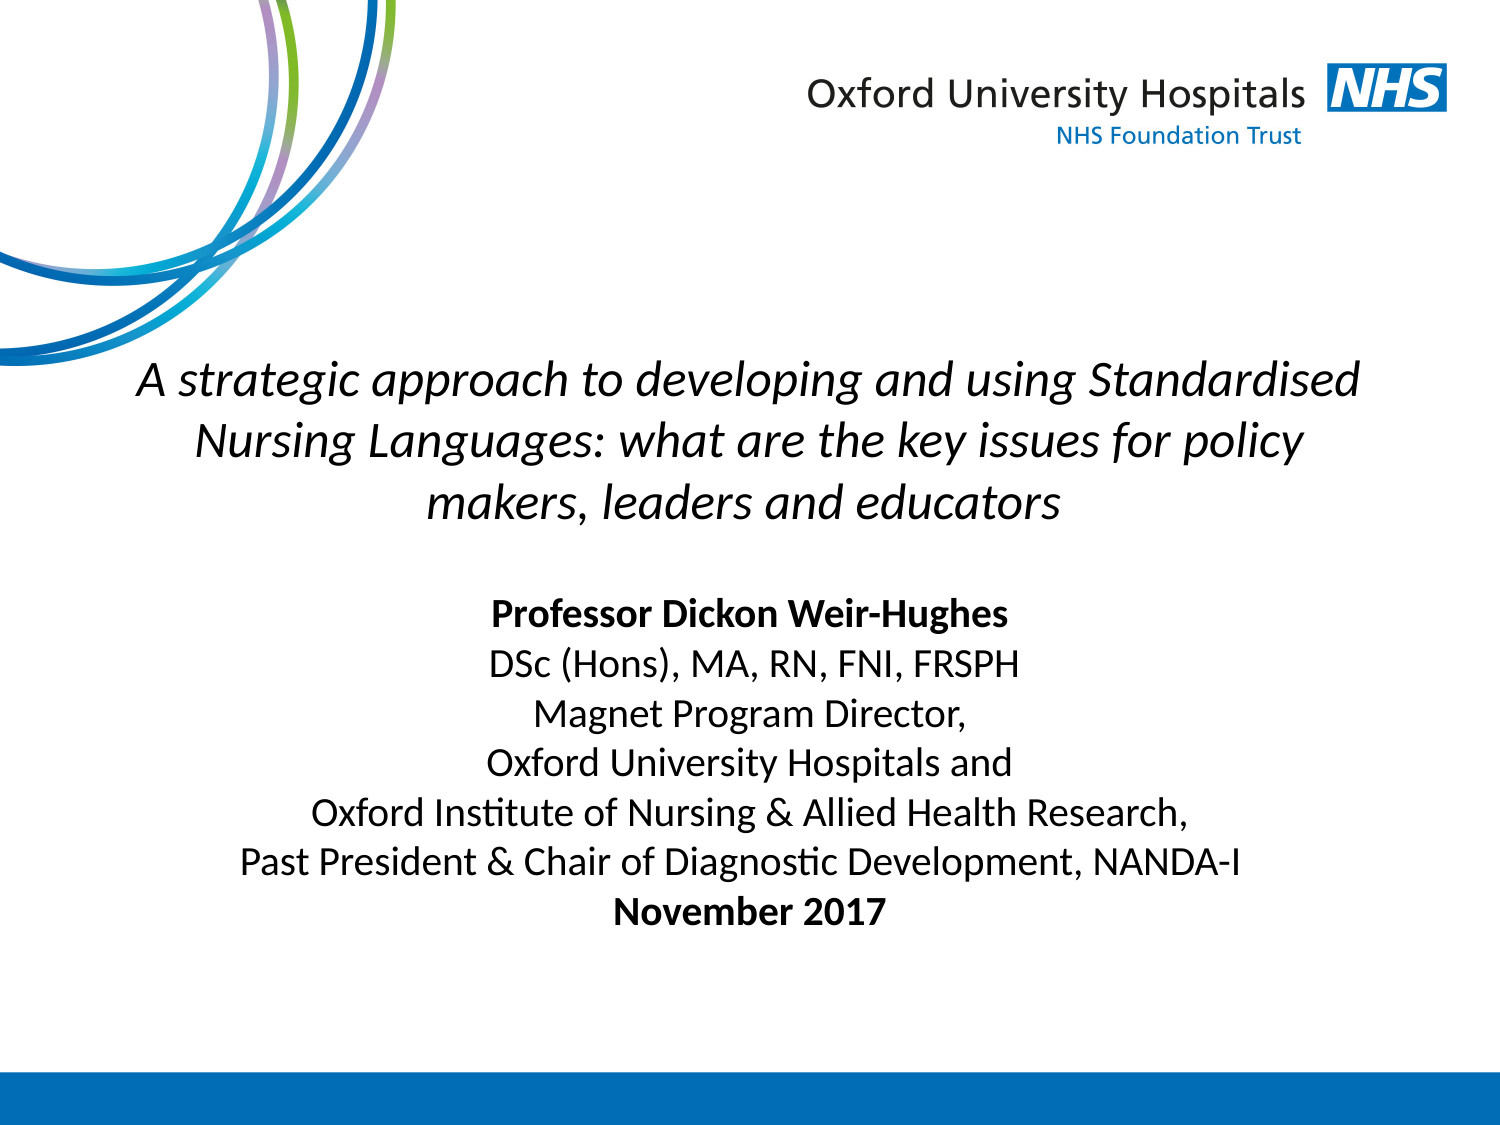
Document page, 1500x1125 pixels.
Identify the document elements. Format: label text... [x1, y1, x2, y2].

picture [0, 0, 1500, 1125]
title A strategic approach to developing and using Standardised Nursing Languages: what are the key issues for policy makers, leaders and educators Professor Dickon Weir-Hughes DSc (Hons), MA, RN, FNI, FRSPH Magnet Program Director, Oxford University Hospitals and Oxford Institute of Nursing & Allied Health Research, Past President & Chair of Diagnostic Development, NANDA-I November 2017 [106, 333, 1393, 995]
